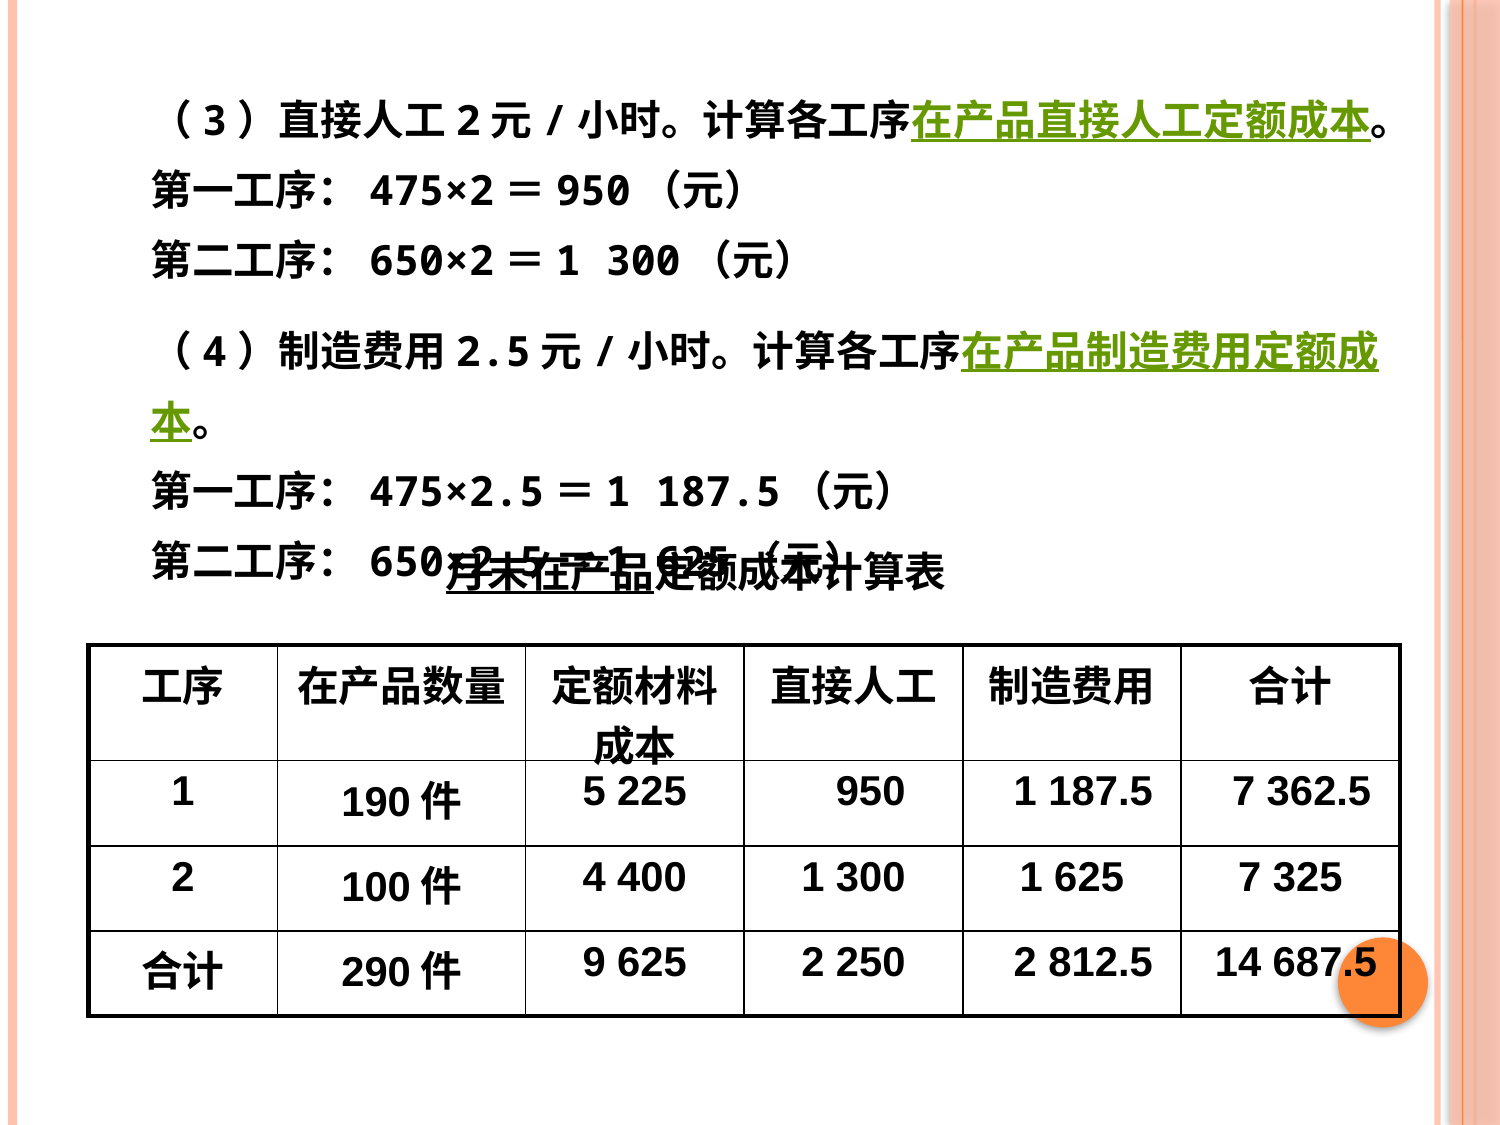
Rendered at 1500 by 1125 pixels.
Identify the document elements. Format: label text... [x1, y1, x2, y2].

table_header 直接人工 [745, 647, 962, 760]
table_header 合计 [1182, 647, 1398, 760]
table_cell 1 [91, 761, 277, 845]
text_box 月末在产品定额成本计算表 [430, 538, 998, 604]
table_cell 4 400 [526, 847, 743, 930]
table_cell 1 625 [964, 847, 1180, 930]
table_header 定额材料成本 [526, 647, 743, 760]
table_header 工序 [91, 647, 277, 760]
table_cell 2 [91, 847, 277, 930]
table_cell 950 [745, 761, 962, 845]
table_cell 合计 [91, 932, 277, 1014]
table_cell 9 625 [526, 932, 743, 1014]
table_cell 190件 [278, 761, 525, 845]
table_cell 7 325 [1182, 847, 1398, 930]
table_header 制造费用 [964, 647, 1180, 760]
table_cell 290件 [278, 932, 525, 1014]
table_cell 1 187.5 [964, 761, 1180, 845]
table_cell 1 300 [745, 847, 962, 930]
table_cell 14 687.5 [1182, 932, 1398, 1014]
table_cell 7 362.5 [1182, 761, 1398, 845]
table_cell 100件 [278, 847, 525, 930]
text_box （3）直接人工2元/小时。计算各工序在产品直接人工定额成本。 第一工序：475×2＝950（元） 第二工序：650×2＝1 300（元） （4）制造费用2.5元/小时。计算各工序在产品制造费用定额成本。 第一工序：475×2.5＝1 187.5（元） 第二工序：650×2.5＝1 625（元） [135, 66, 1412, 592]
table_cell 2 250 [745, 932, 962, 1014]
table_cell 5 225 [526, 761, 743, 845]
table_header 在产品数量 [278, 647, 525, 760]
table_cell 2 812.5 [964, 932, 1180, 1014]
